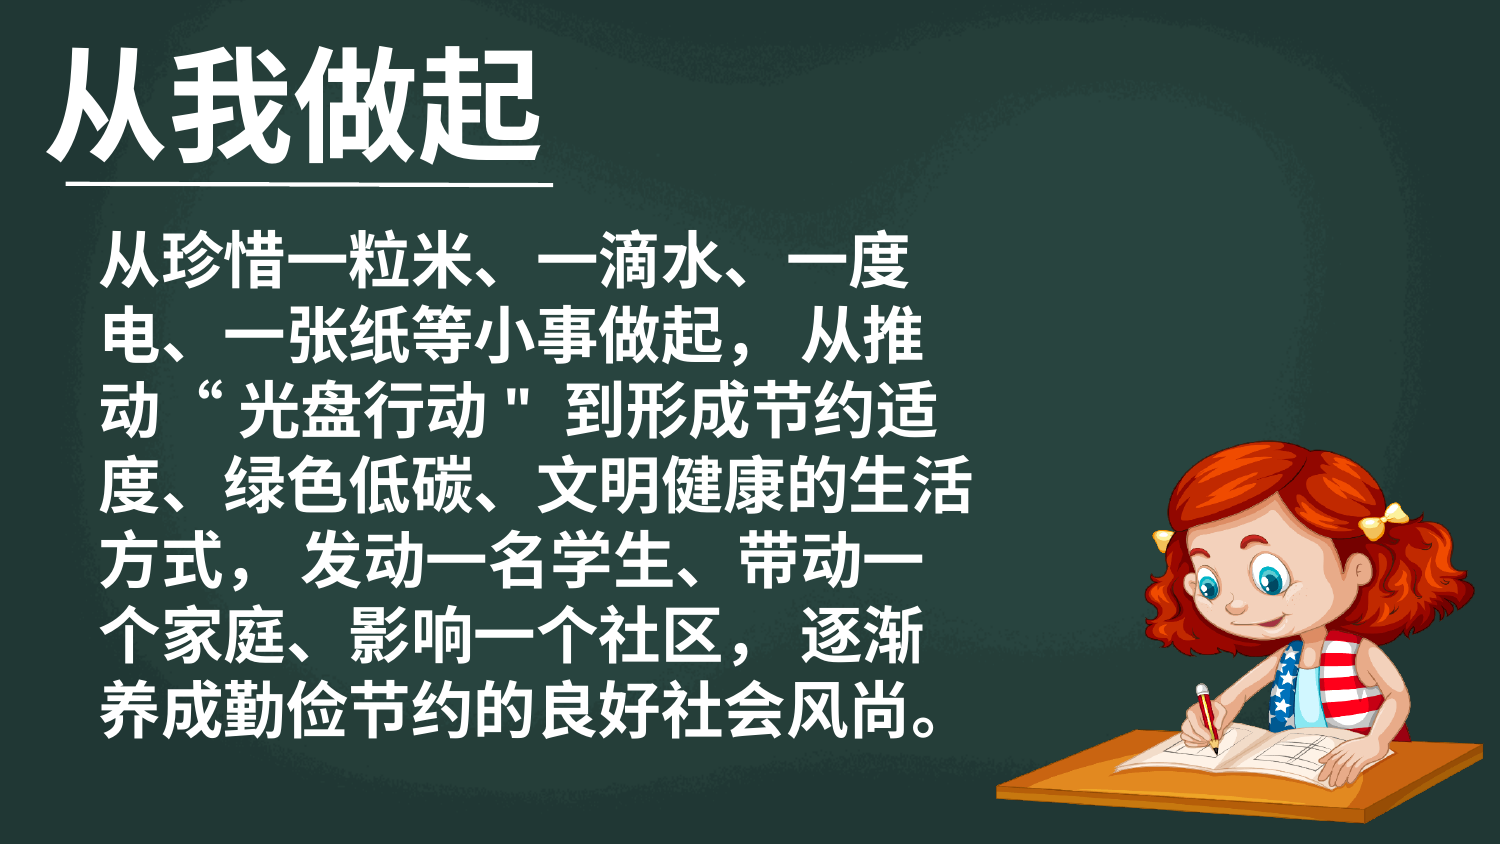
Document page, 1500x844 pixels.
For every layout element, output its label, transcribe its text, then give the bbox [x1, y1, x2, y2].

text_box 从珍惜一粒米、一滴水、一度电、一张纸等小事做起， 从推动“ 光盘行动" 到形成节约适度、绿色低碳、文明健康的生活方式， 发动一名学生、带动一个家庭、影响一个社区， 逐渐养成勤俭节约的良好社会风尚。 [87, 215, 998, 757]
picture [0, 0, 1500, 844]
text_box 从我做起 [28, 22, 558, 186]
